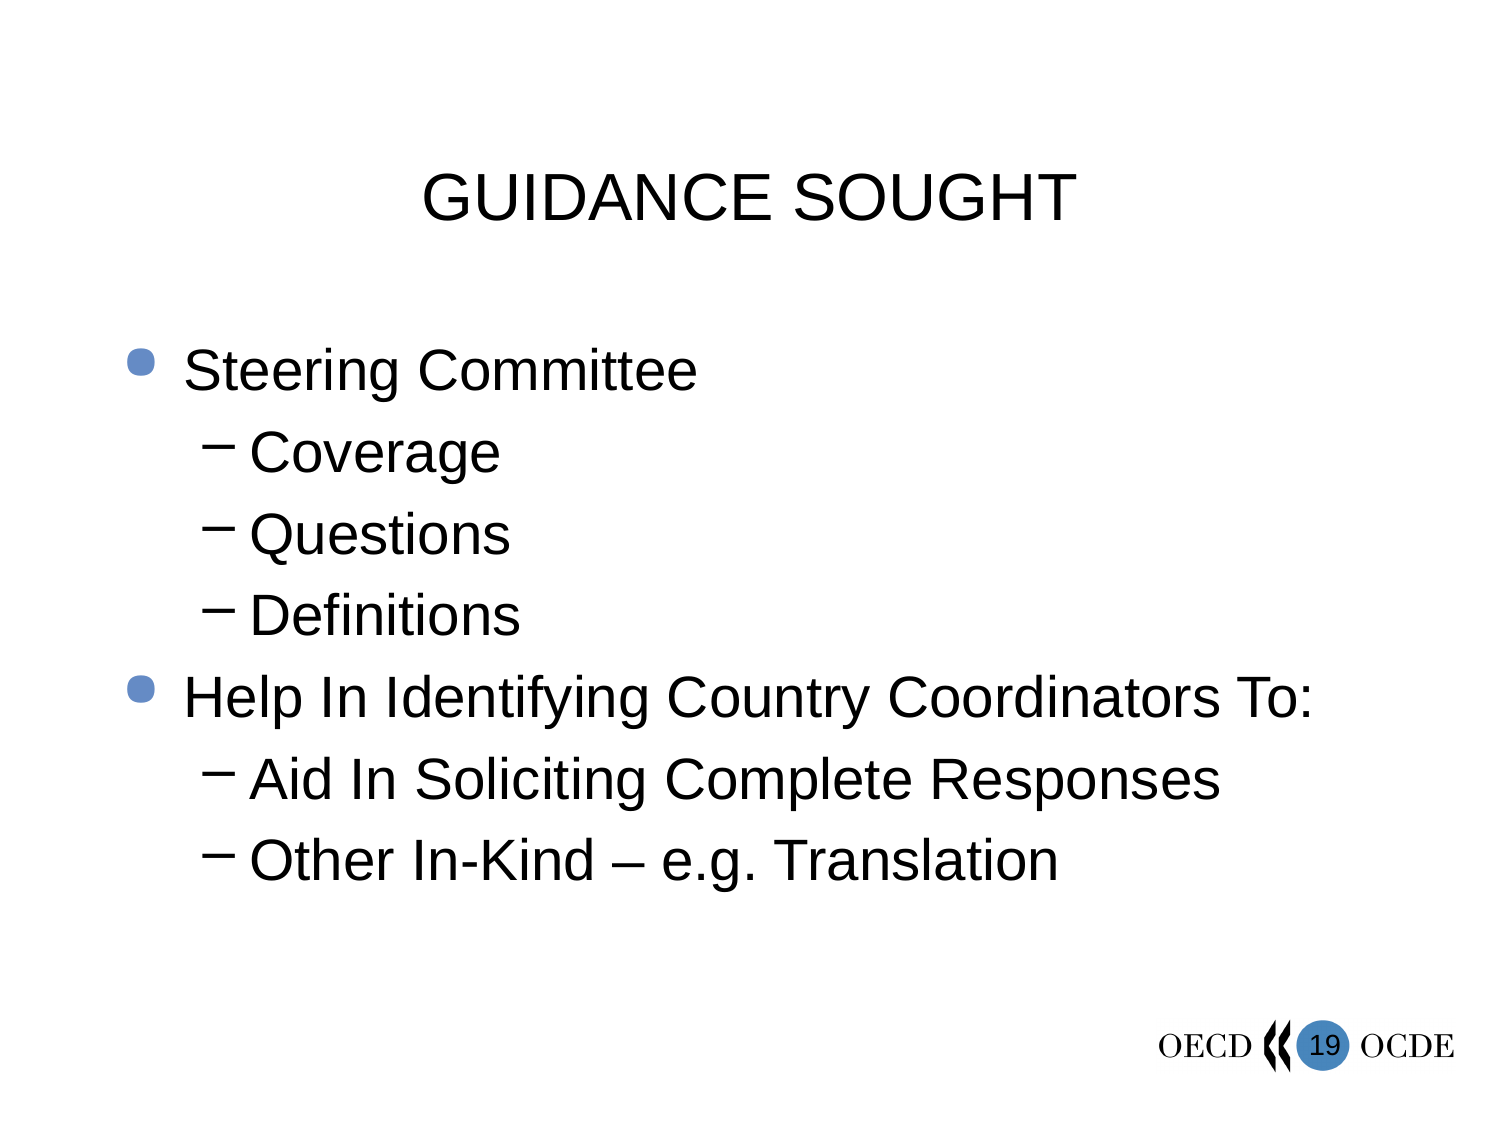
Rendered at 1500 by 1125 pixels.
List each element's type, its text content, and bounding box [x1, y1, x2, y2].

picture [1156, 1018, 1456, 1074]
title GUIDANCE SOUGHT [112, 99, 1388, 288]
list Steering Committee Coverage Questions Definitions Help In Identifying Country Coordinators To: Aid In Soliciting Complete Responses Other In-Kind – e.g. Translation [112, 324, 1388, 1001]
